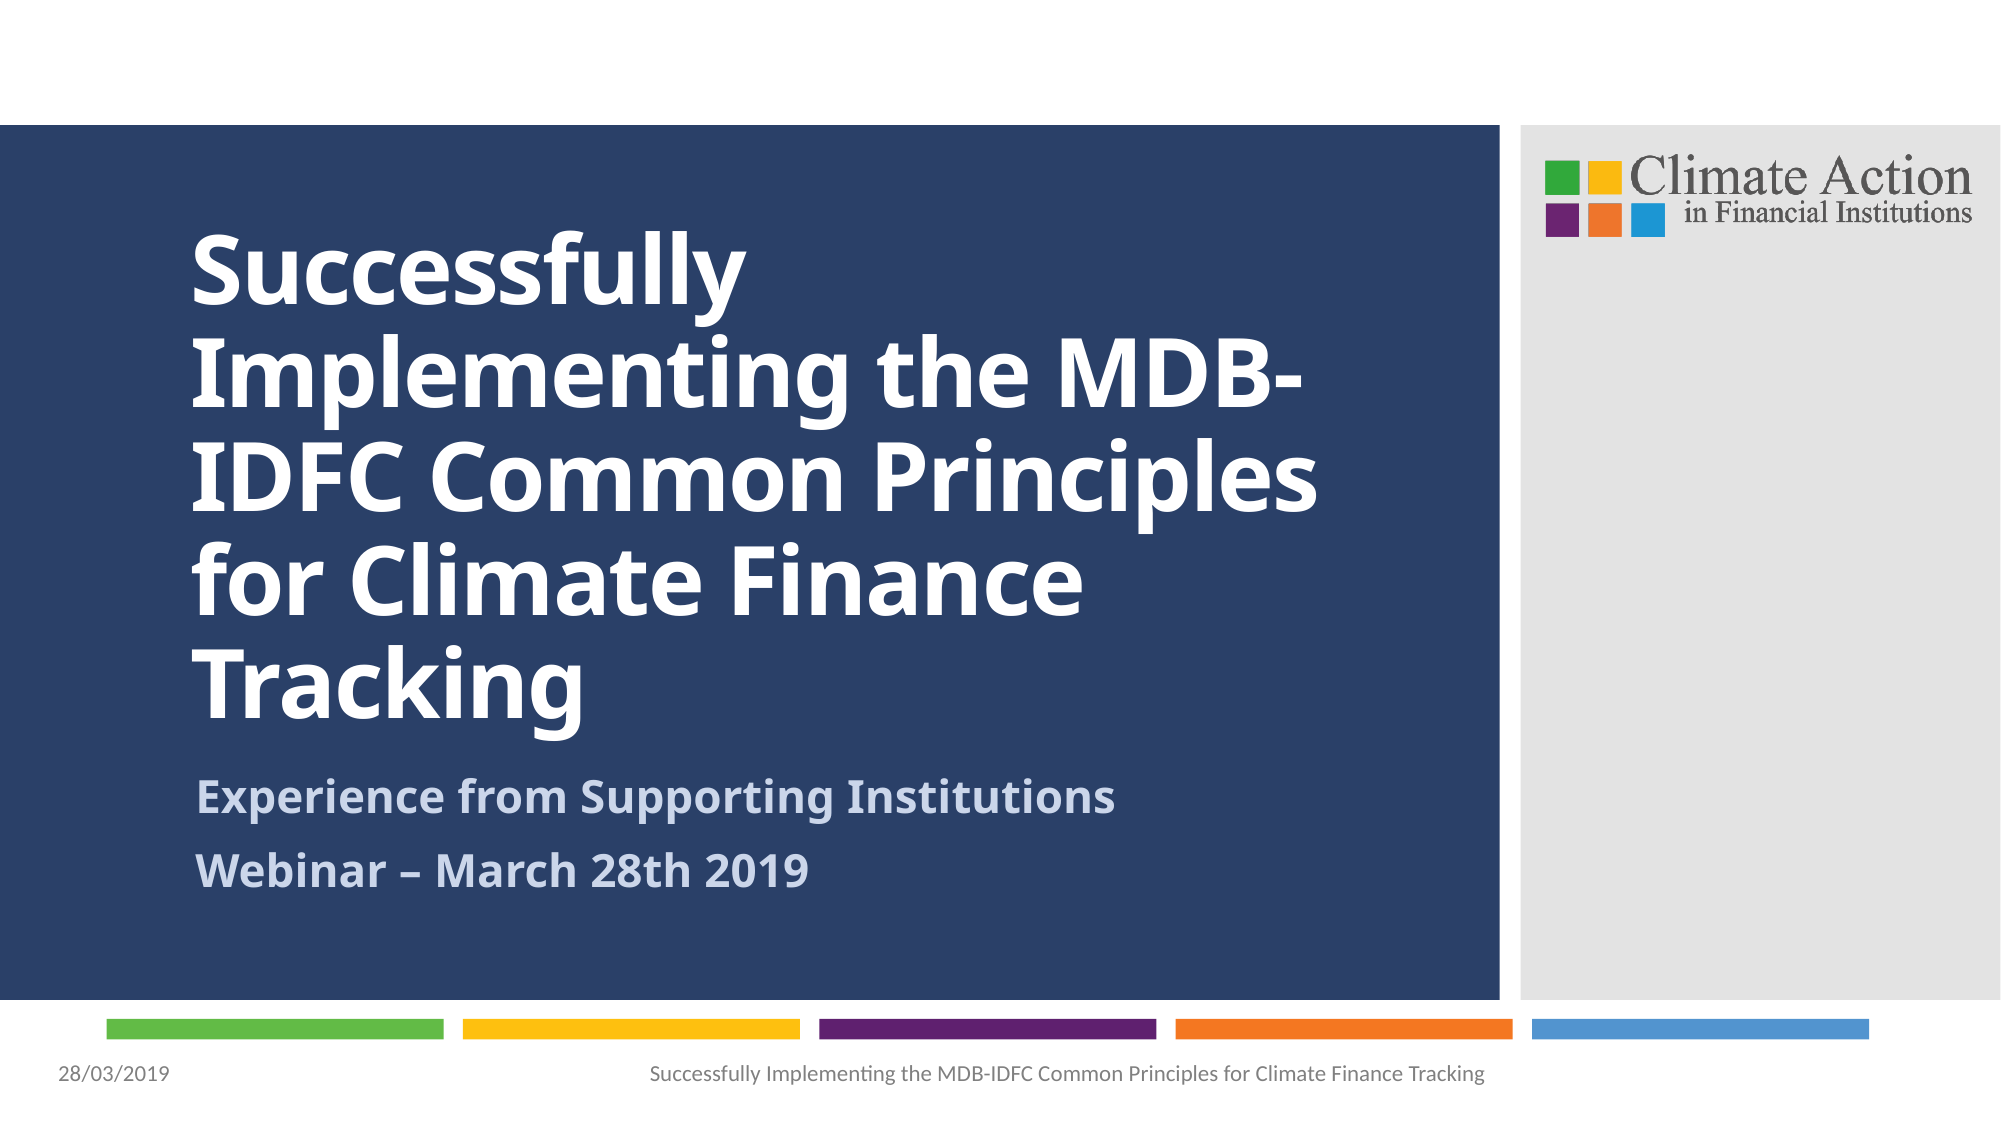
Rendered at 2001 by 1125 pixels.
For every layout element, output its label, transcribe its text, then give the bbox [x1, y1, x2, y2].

subtitle Experience from Supporting Institutions Webinar – March 28th 2019 [180, 766, 1381, 917]
footer Successfully Implementing the MDB-IDFC Common Principles for Climate Finance Tracking [634, 1042, 1667, 1103]
picture [1540, 154, 1985, 237]
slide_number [43, 1042, 493, 1103]
title Successfully Implementing the MDB-IDFC Common Principles for Climate Finance Tracking [175, 213, 1414, 747]
